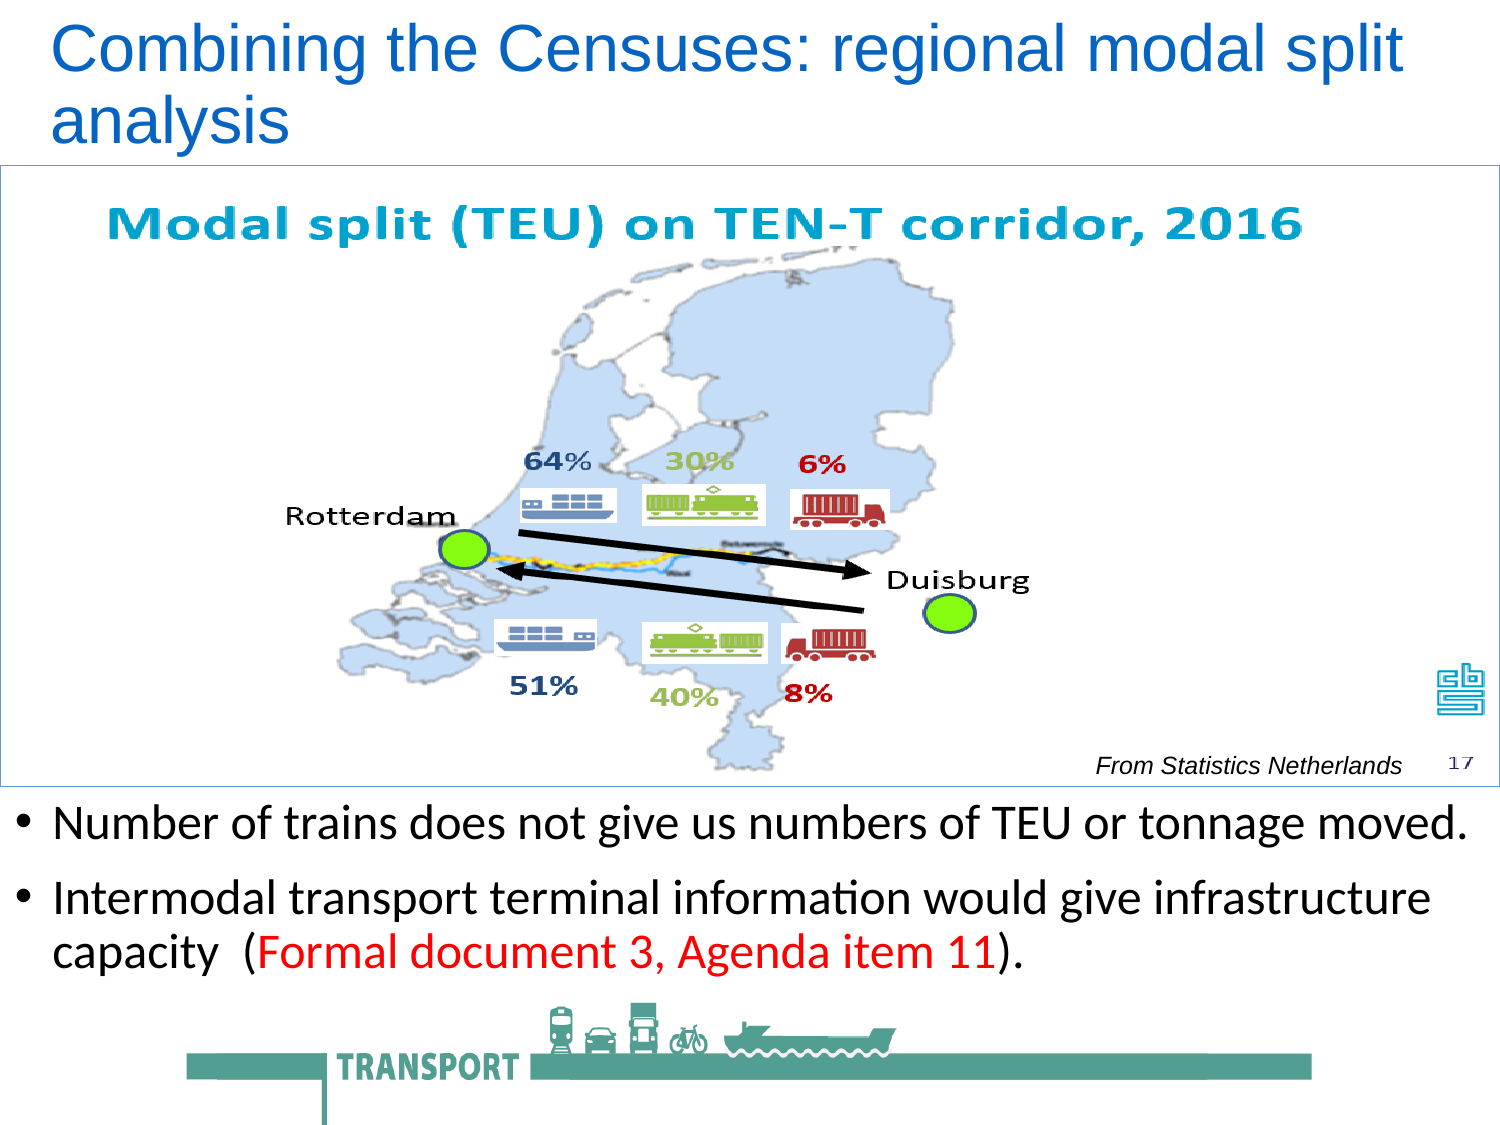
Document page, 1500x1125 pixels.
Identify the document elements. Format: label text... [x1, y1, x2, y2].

picture [0, 165, 1500, 787]
text_box Number of trains does not give us numbers of TEU or tonnage moved. Intermodal transport terminal information would give infrastructure capacity (Formal document 3, Agenda item 11). [0, 789, 1500, 1002]
picture [186, 1002, 1312, 1125]
text_box Combining the Censuses: regional modal split analysis [35, 6, 1465, 165]
